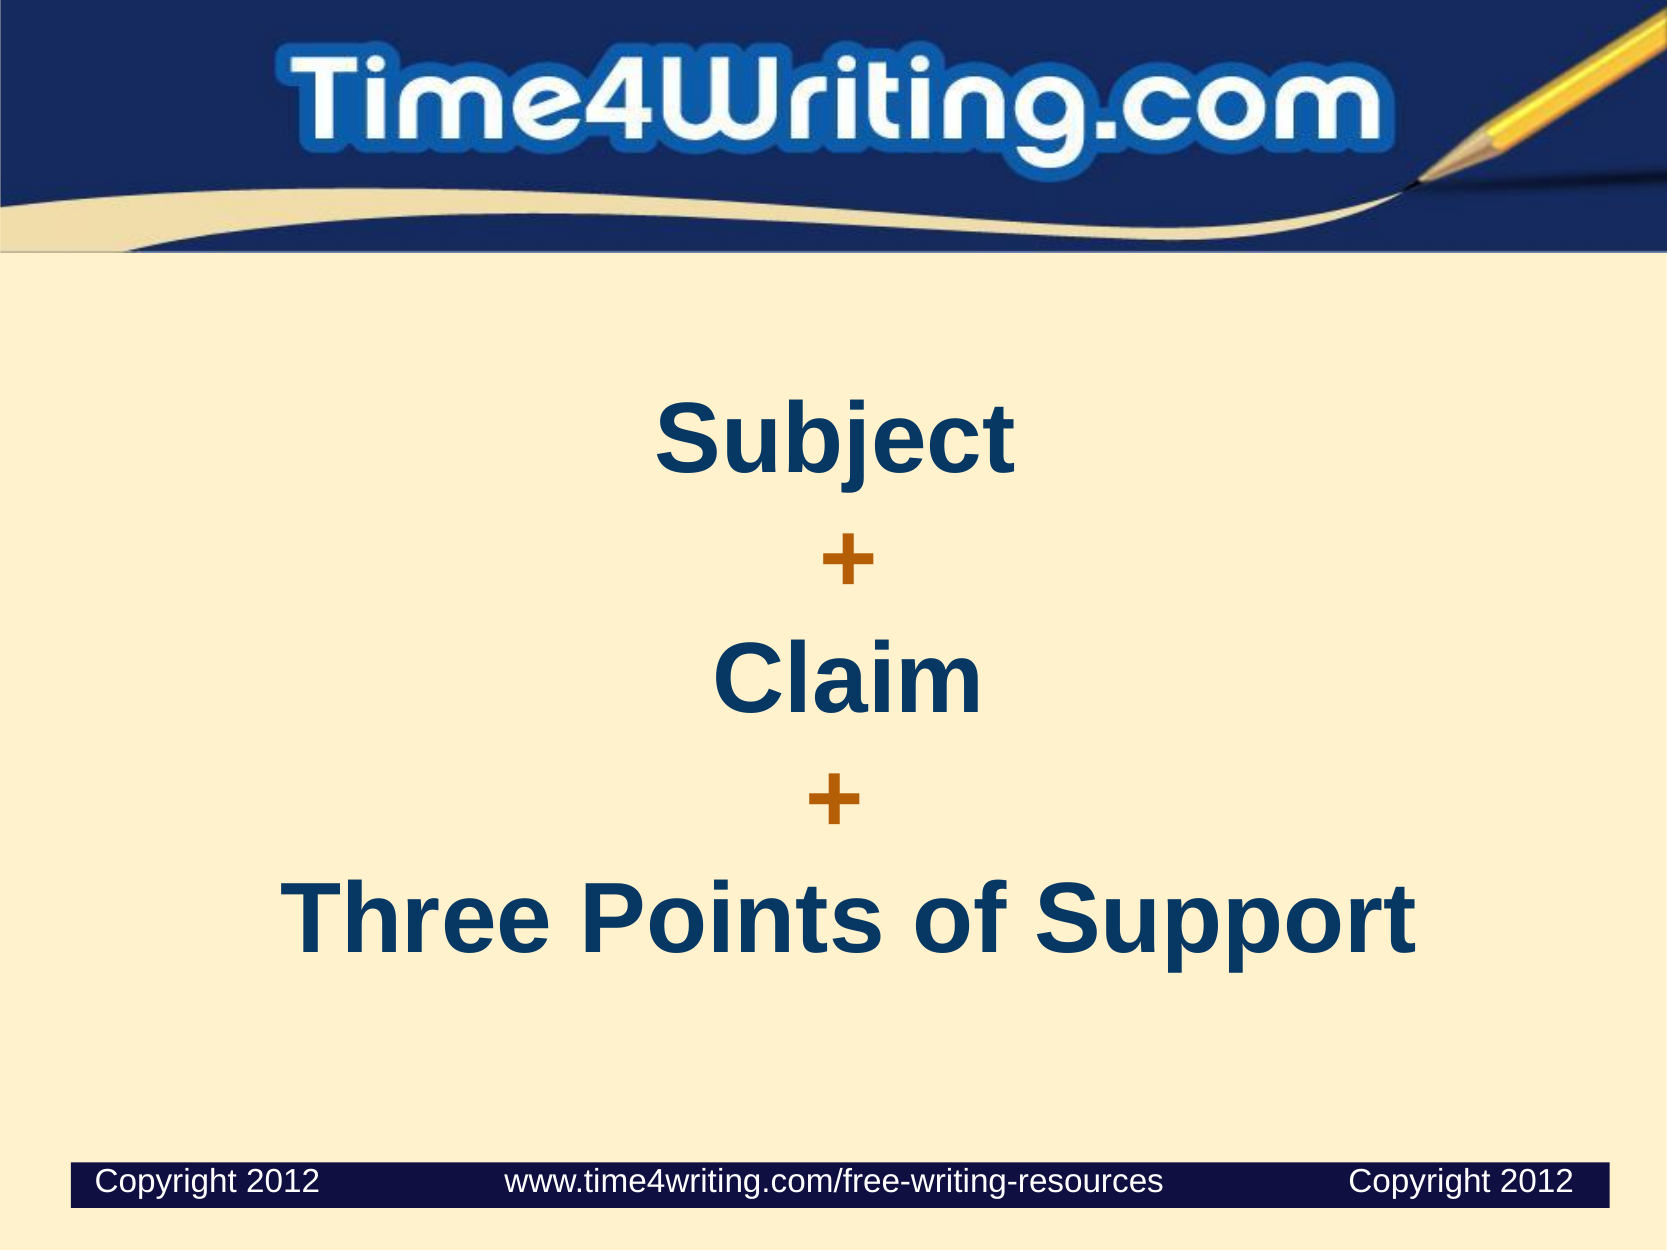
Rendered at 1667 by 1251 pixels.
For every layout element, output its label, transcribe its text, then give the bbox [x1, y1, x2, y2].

picture [0, 253, 1667, 1250]
text_box Subject + Claim + Three Points of Support [133, 366, 1565, 979]
text_box [0, 0, 1667, 253]
text_box Copyright 2012 www.time4writing.com/free-writing-resources Copyright 2012 [83, 1162, 1598, 1201]
text_box [69, 1160, 1612, 1210]
